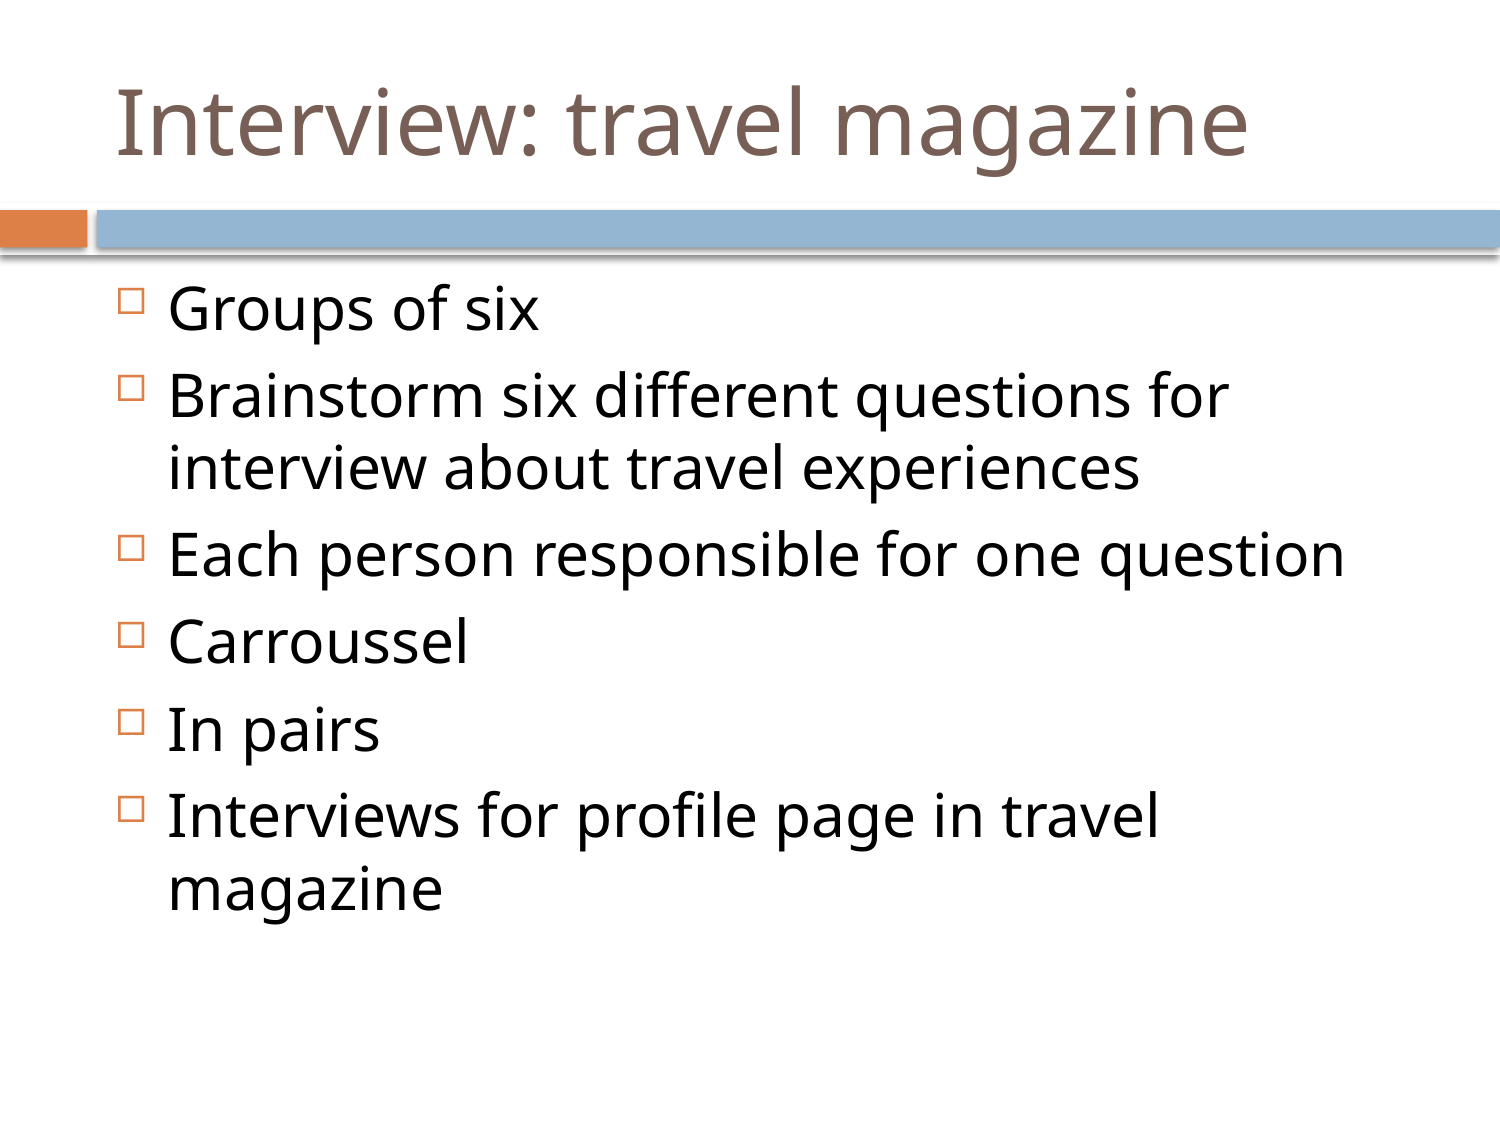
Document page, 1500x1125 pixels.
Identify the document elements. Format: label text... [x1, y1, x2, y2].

title Interview: travel magazine [100, 37, 1438, 200]
list Groups of six Brainstorm six different questions for interview about travel experiences Each person responsible for one question Carroussel In pairs Interviews for profile page in travel magazine [100, 262, 1438, 1000]
